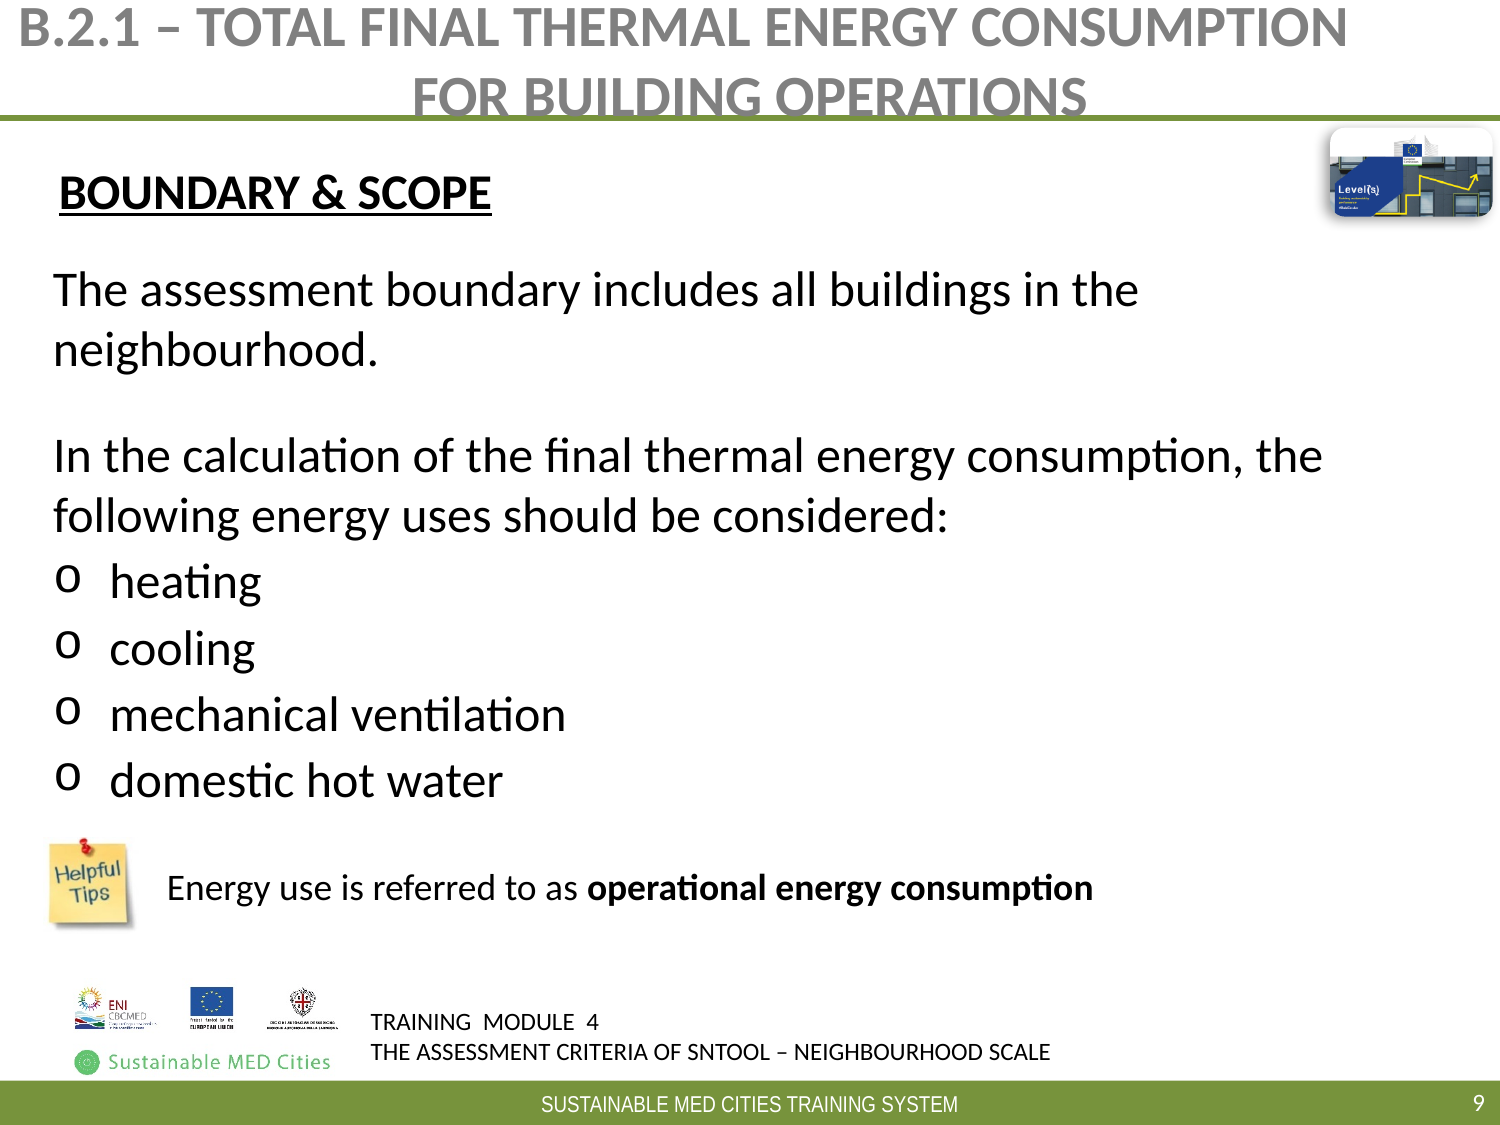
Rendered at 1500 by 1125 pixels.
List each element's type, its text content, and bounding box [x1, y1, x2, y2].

title B.2.1 – TOTAL FINAL THERMAL ENERGY CONSUMPTION FOR BUILDING OPERATIONS [0, 0, 1500, 117]
text_box Energy use is referred to as operational energy consumption [152, 855, 1189, 915]
slide_number 9 [1149, 1078, 1500, 1125]
picture [62, 978, 356, 1080]
text_box In the calculation of the final thermal energy consumption, the following energy uses should be considered: heating cooling mechanical ventilation domestic hot water [38, 414, 1462, 828]
picture [1329, 127, 1493, 217]
list BOUNDARY & SCOPE [43, 152, 1425, 252]
picture [43, 837, 139, 934]
text_box The assessment boundary includes all buildings in the neighbourhood. [38, 249, 1380, 384]
